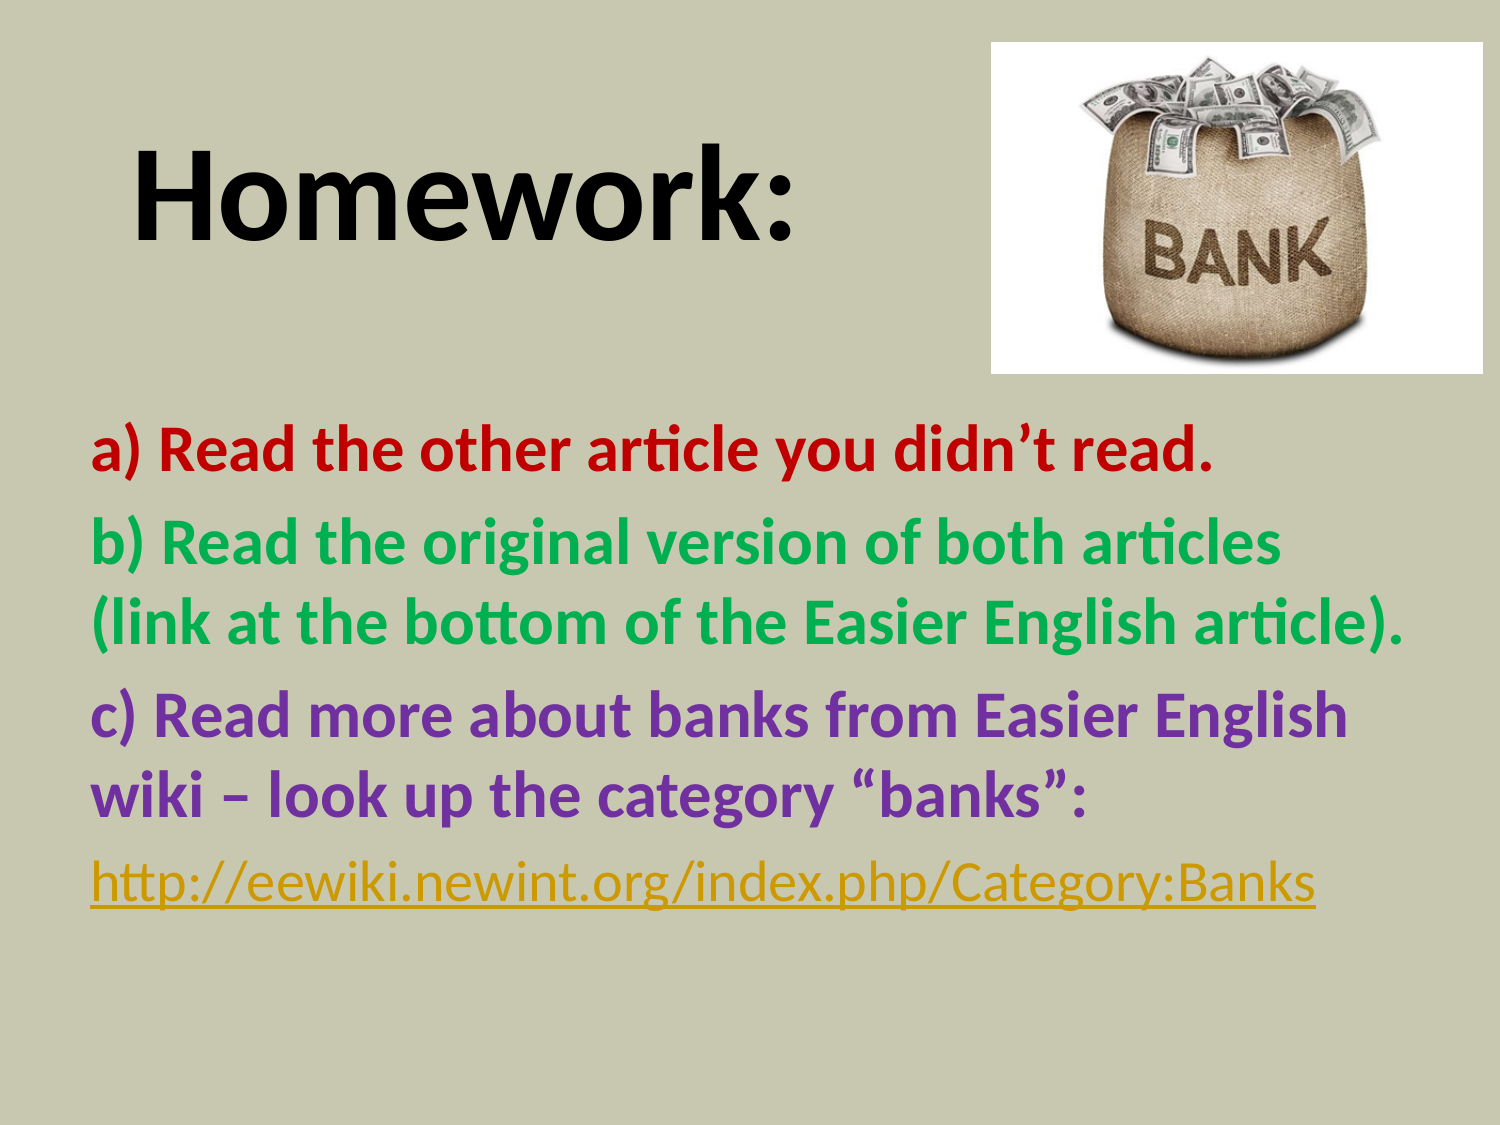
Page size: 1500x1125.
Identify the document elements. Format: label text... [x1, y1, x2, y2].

picture [990, 42, 1483, 374]
list a) Read the other article you didn’t read. b) Read the original version of both articles (link at the bottom of the Easier English article). c) Read more about banks from Easier English wiki – look up the category “banks”: http://eewiki.newint.org/index.php/Category:Banks [75, 397, 1425, 1071]
title Homework: [75, 45, 857, 327]
